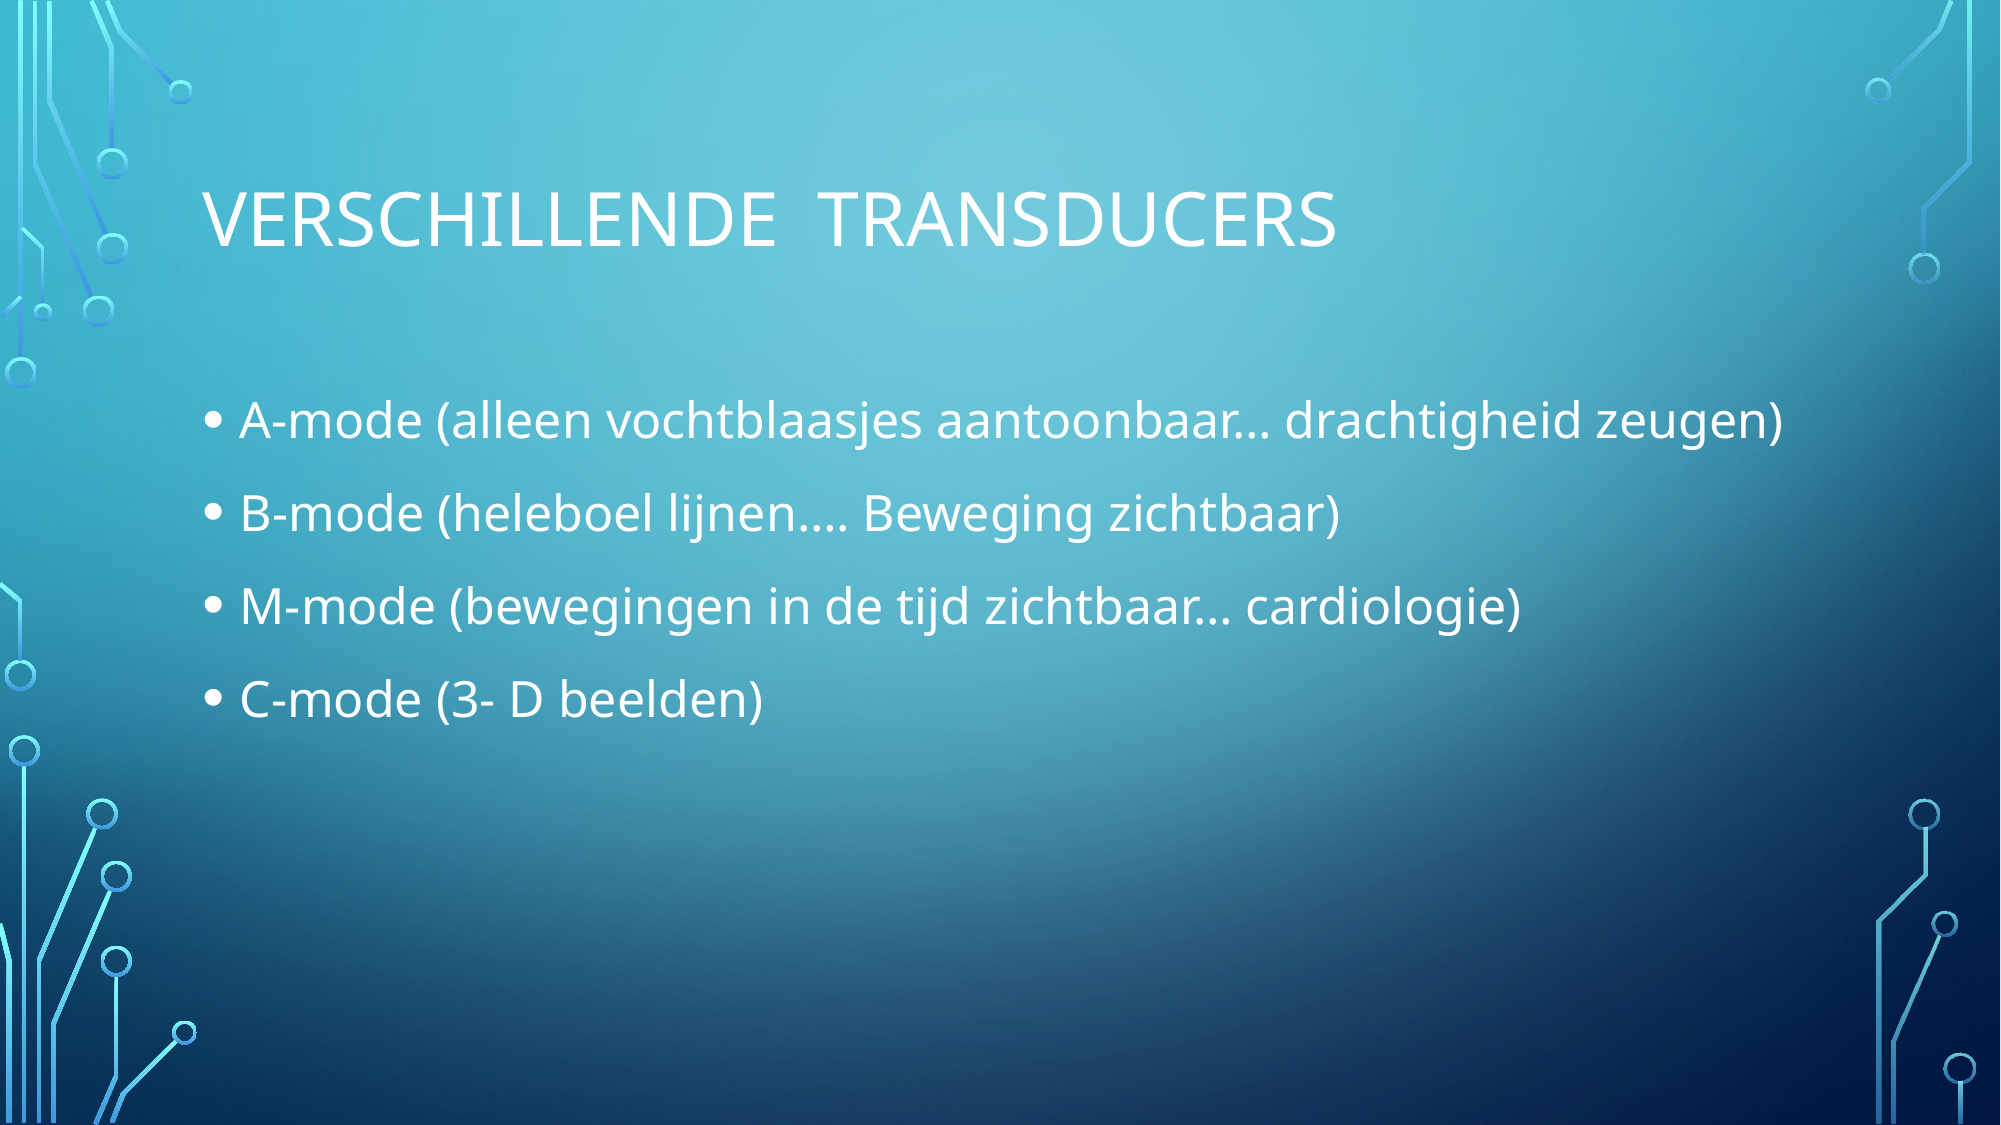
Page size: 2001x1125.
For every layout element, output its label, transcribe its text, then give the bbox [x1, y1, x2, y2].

title Verschillende transducers [187, 101, 1813, 344]
list A-mode (alleen vochtblaasjes aantoonbaar… drachtigheid zeugen) B-mode (heleboel lijnen…. Beweging zichtbaar) M-mode (bewegingen in de tijd zichtbaar… cardiologie) C-mode (3- D beelden) [187, 369, 1813, 950]
